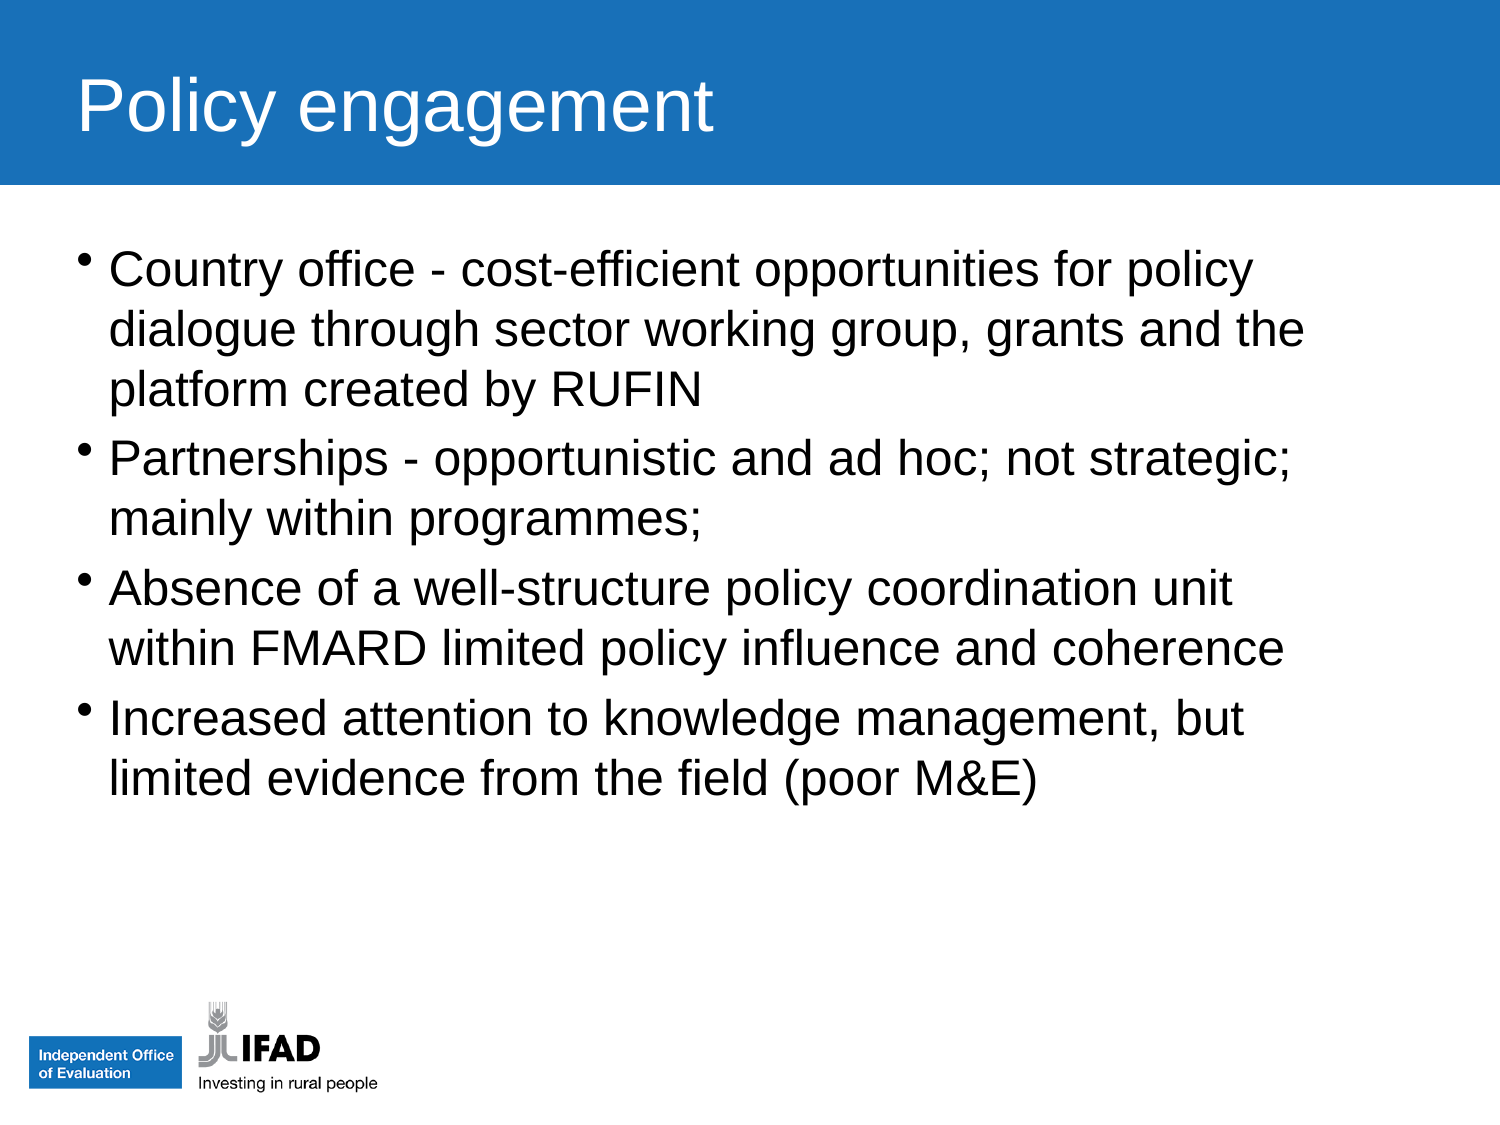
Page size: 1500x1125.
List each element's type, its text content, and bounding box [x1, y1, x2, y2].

list Country office - cost-efficient opportunities for policy dialogue through sector working group, grants and the platform created by RUFIN Partnerships - opportunistic and ad hoc; not strategic; mainly within programmes; Absence of a well-structure policy coordination unit within FMARD limited policy influence and coherence Increased attention to knowledge management, but limited evidence from the field (poor M&E) [76, 235, 1352, 911]
picture [0, 0, 1500, 185]
list Policy engagement [76, 30, 1412, 173]
picture [29, 999, 380, 1096]
